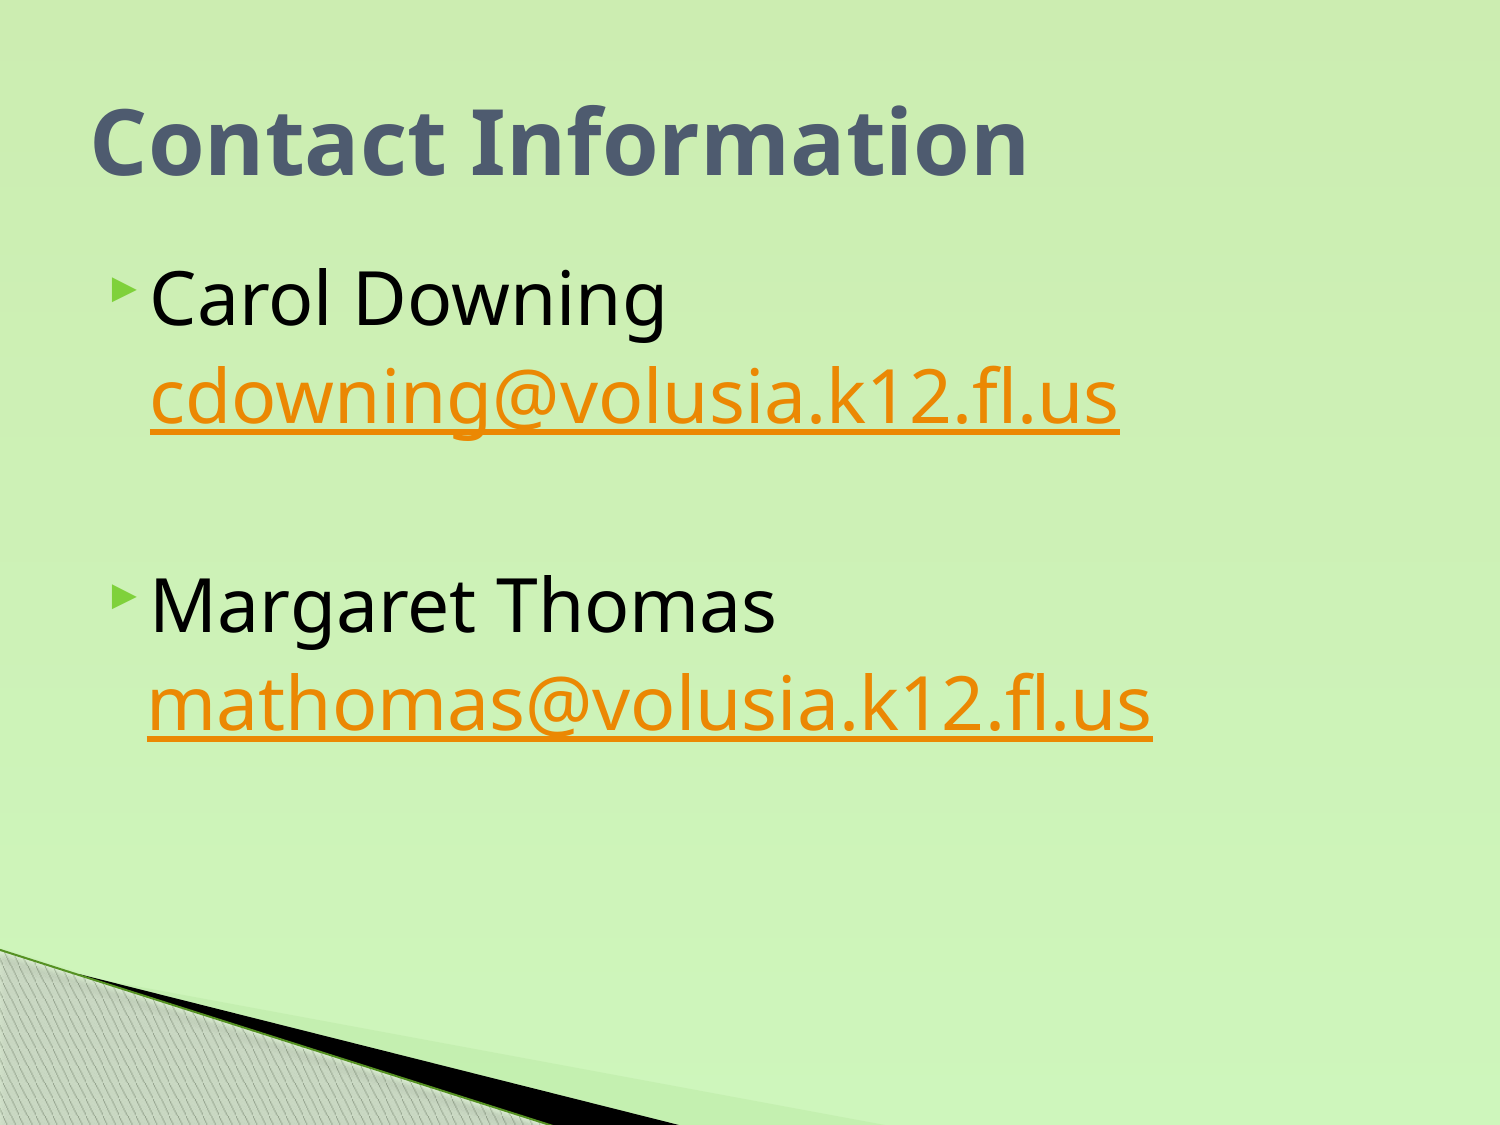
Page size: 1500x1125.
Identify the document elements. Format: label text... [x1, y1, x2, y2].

list Carol Downing cdowning@volusia.k12.fl.us Margaret Thomas mathomas@volusia.k12.fl.us [75, 243, 1425, 986]
title Contact Information [75, 45, 1425, 233]
